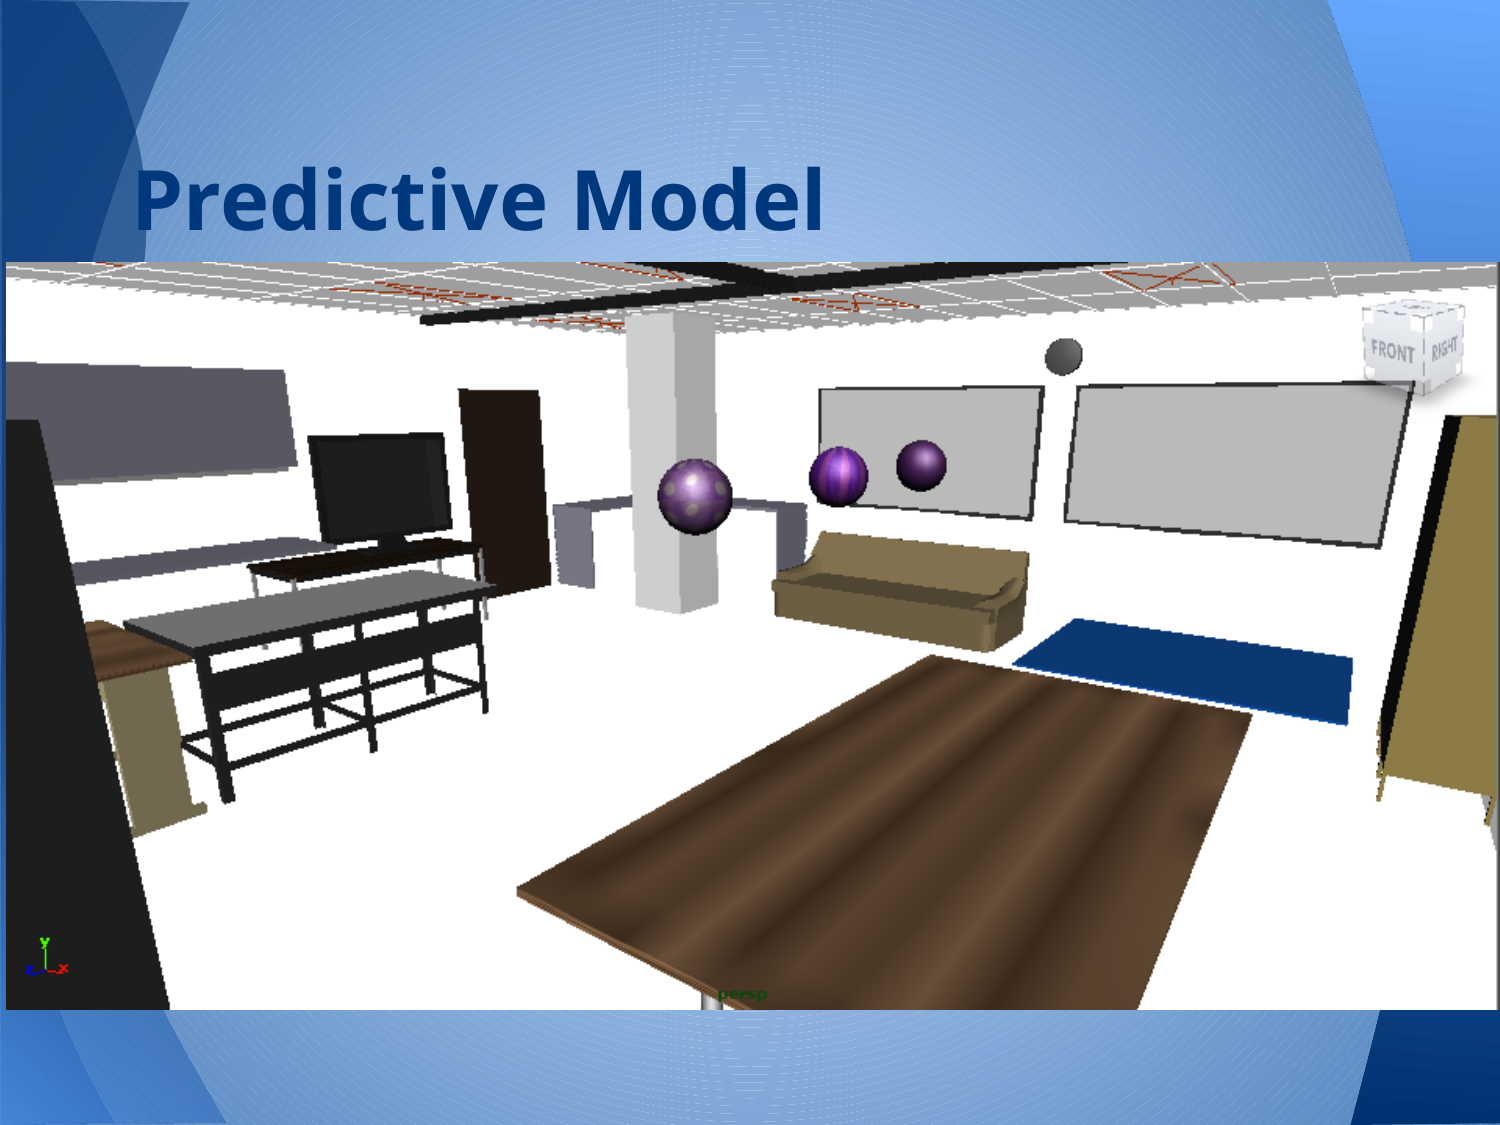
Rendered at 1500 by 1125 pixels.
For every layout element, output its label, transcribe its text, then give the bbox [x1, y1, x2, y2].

picture [5, 262, 1500, 1010]
title Predictive Model [75, 45, 1425, 260]
